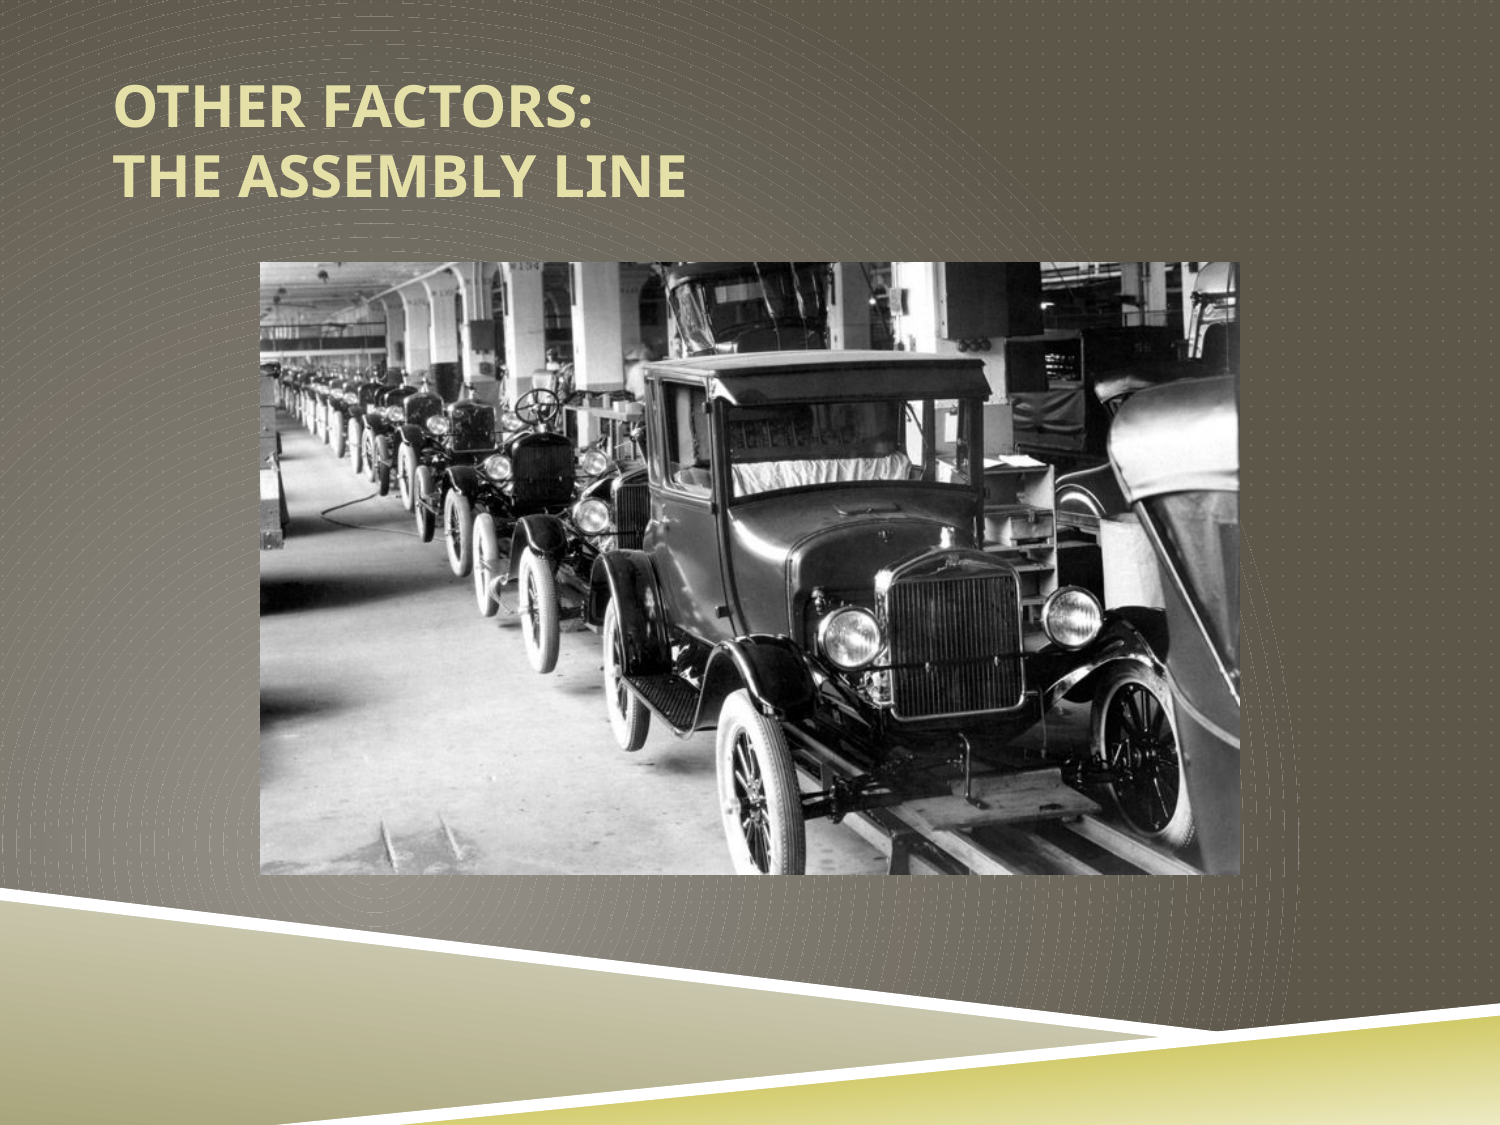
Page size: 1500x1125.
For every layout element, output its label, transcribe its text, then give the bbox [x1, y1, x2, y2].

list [259, 262, 1240, 876]
title Other Factors: The Assembly Line [112, 45, 1388, 233]
